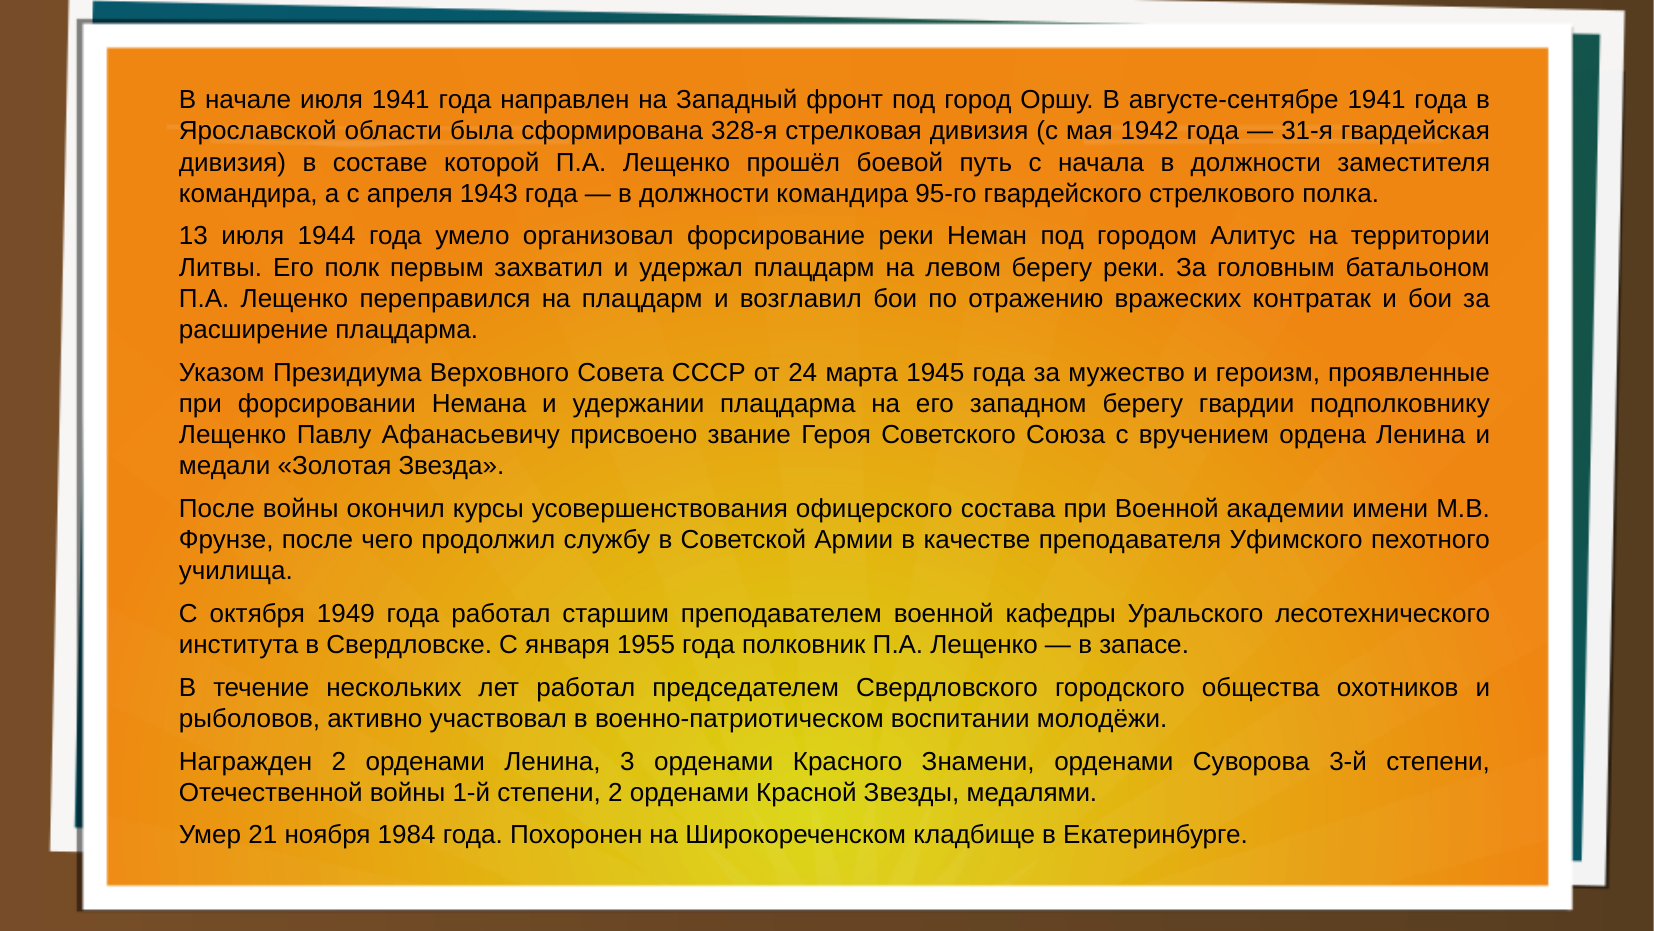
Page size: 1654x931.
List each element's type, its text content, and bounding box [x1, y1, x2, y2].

picture [0, 0, 1654, 931]
text_box В начале июля 1941 года направлен на Западный фронт под город Оршу. В августе-сентябре 1941 года в Ярославской области была сформирована 328-я стрелковая дивизия (с мая 1942 года — 31-я гвардейская дивизия) в составе которой П.А. Лещенко прошёл боевой путь с начала в должности заместителя командира, а с апреля 1943 года — в должности командира 95-го гвардейского стрелкового полка. 13 июля 1944 года умело организовал форсирование реки Неман под городом Алитус на территории Литвы. Его полк первым захватил и удержал плацдарм на левом берегу реки. За головным батальоном П.А. Лещенко переправился на плацдарм и возглавил бои по отражению вражеских контратак и бои за расширение плацдарма. Указом Президиума Верховного Совета СССР от 24 марта 1945 года за мужество и героизм, проявленные при форсировании Немана и удержании плацдарма на его западном берегу гвардии подполковнику Лещенко Павлу Афанасьевичу присвоено звание Героя Советского Союза с вручением ордена Ленина и медали «Золотая Звезда». После войны окончил курсы усовершенствования офицерского состава при Военной академии имени М.В. Фрунзе, после чего продолжил службу в Советской Армии в качестве преподавателя Уфимского пехотного училища. С октября 1949 года работал старшим преподавателем военной кафедры Уральского лесотехнического института в Свердловске. С января 1955 года полковник П.А. Лещенко — в запасе. В течение нескольких лет работал председателем Свердловского городского общества охотников и рыболовов, активно участвовал в военно-патриотическом воспитании молодёжи. Награжден 2 орденами Ленина, 3 орденами Красного Знамени, орденами Суворова 3-й степени, Отечественной войны 1-й степени, 2 орденами Красной Звезды, медалями. Умер 21 ноября 1984 года. Похоронен на Широкореченском кладбище в Екатеринбурге. [111, 82, 1492, 863]
